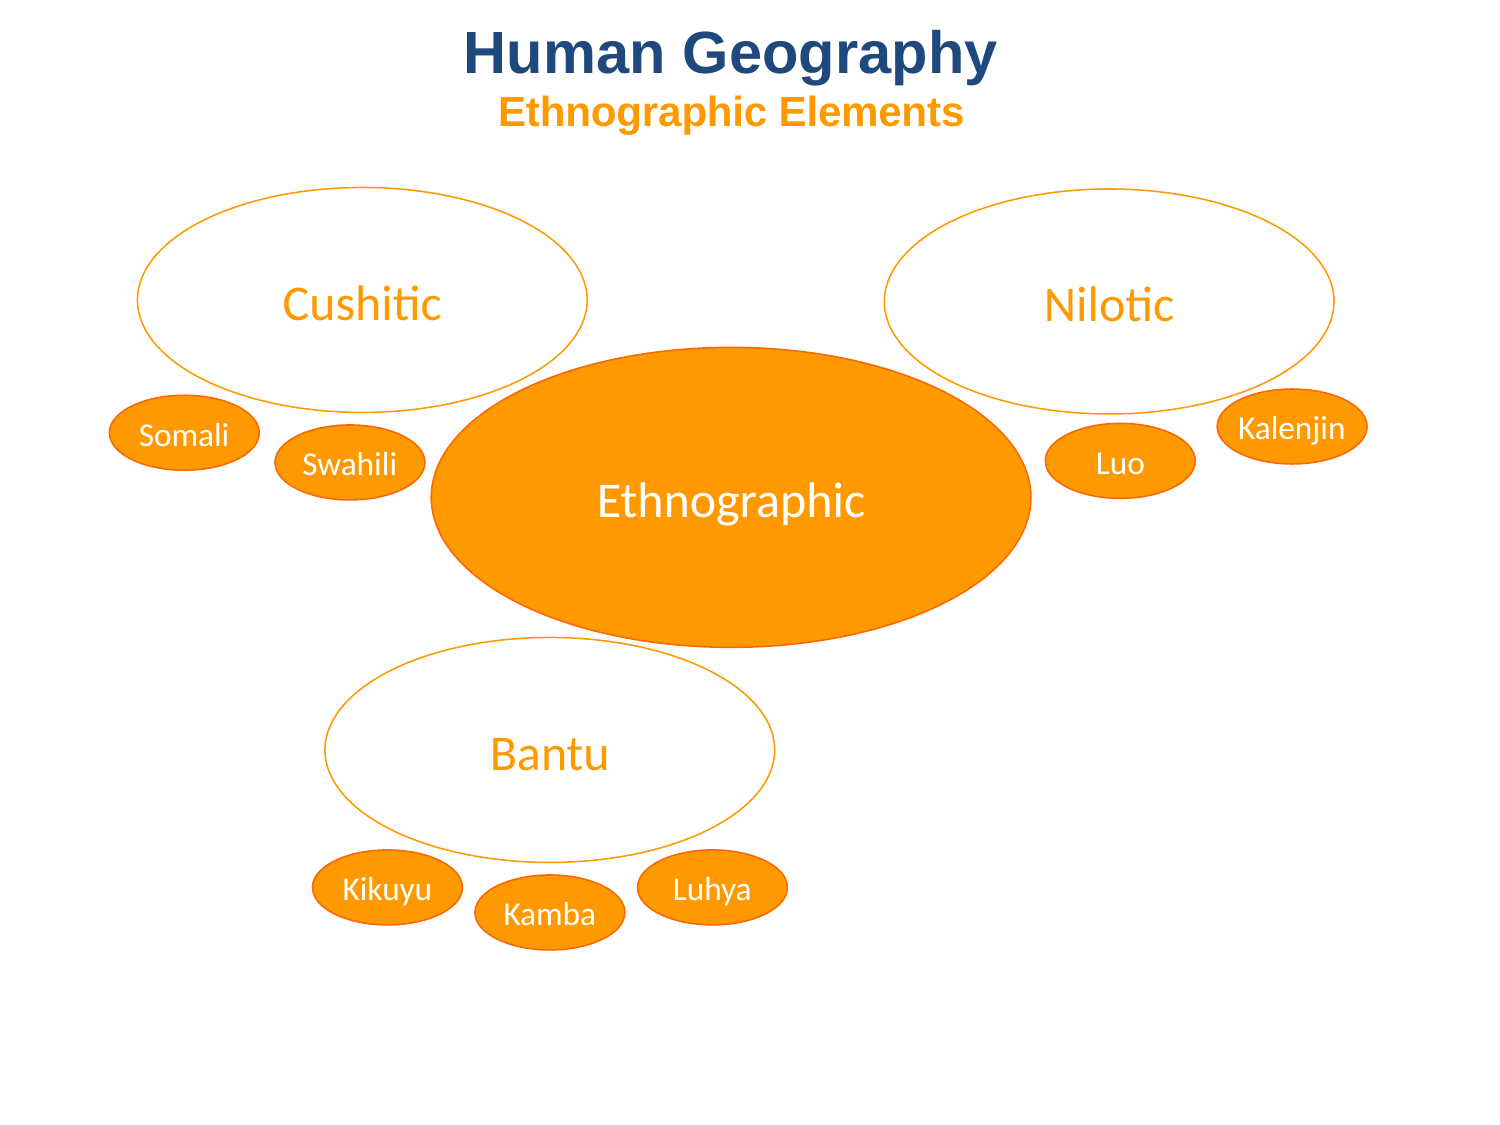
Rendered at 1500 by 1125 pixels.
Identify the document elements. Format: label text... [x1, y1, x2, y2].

title Human Geography Ethnographic Elements [56, 5, 1407, 144]
text_box Cushitic [137, 187, 588, 413]
text_box Kikuyu [312, 849, 463, 925]
text_box Swahili [274, 424, 425, 500]
text_box Bantu [324, 637, 775, 863]
text_box Nilotic [884, 188, 1335, 414]
text_box Kalenjin [1217, 388, 1368, 464]
text_box Ethnographic [431, 347, 1031, 648]
text_box Luo [1045, 423, 1196, 499]
text_box Kamba [474, 874, 625, 950]
text_box Luhya [637, 849, 788, 925]
text_box Somali [109, 395, 260, 471]
